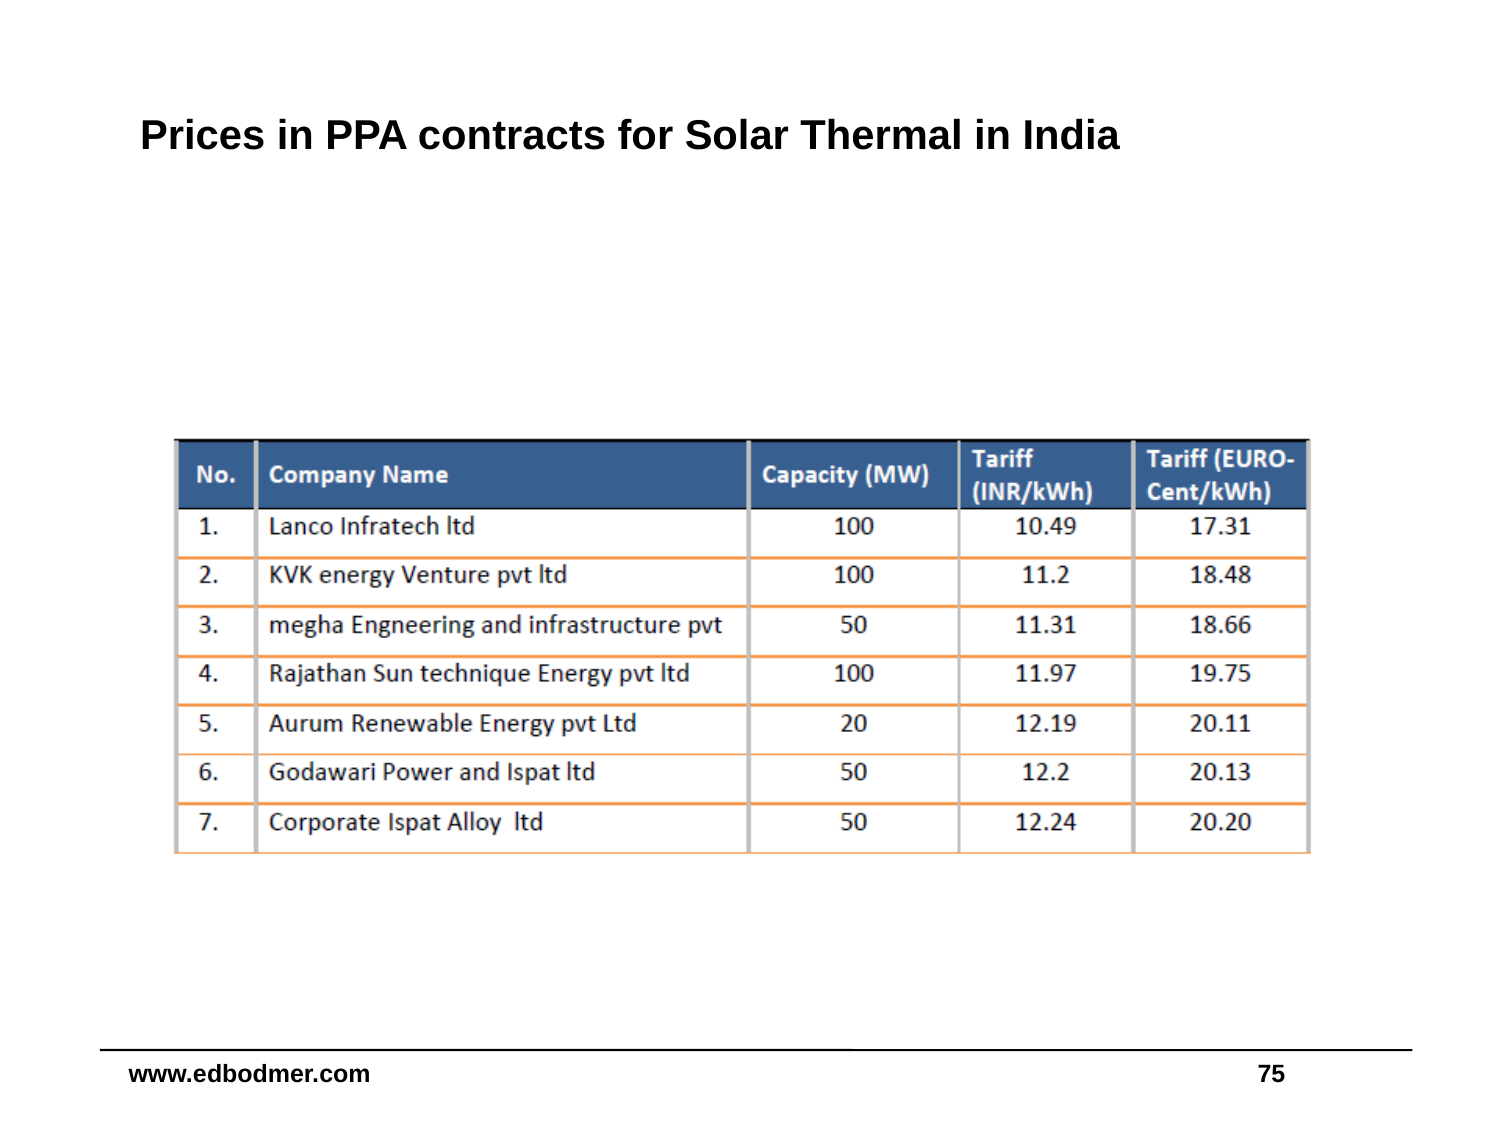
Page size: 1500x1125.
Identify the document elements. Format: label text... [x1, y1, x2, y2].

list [143, 422, 1369, 866]
title Prices in PPA contracts for Solar Thermal in India [124, 99, 1288, 226]
